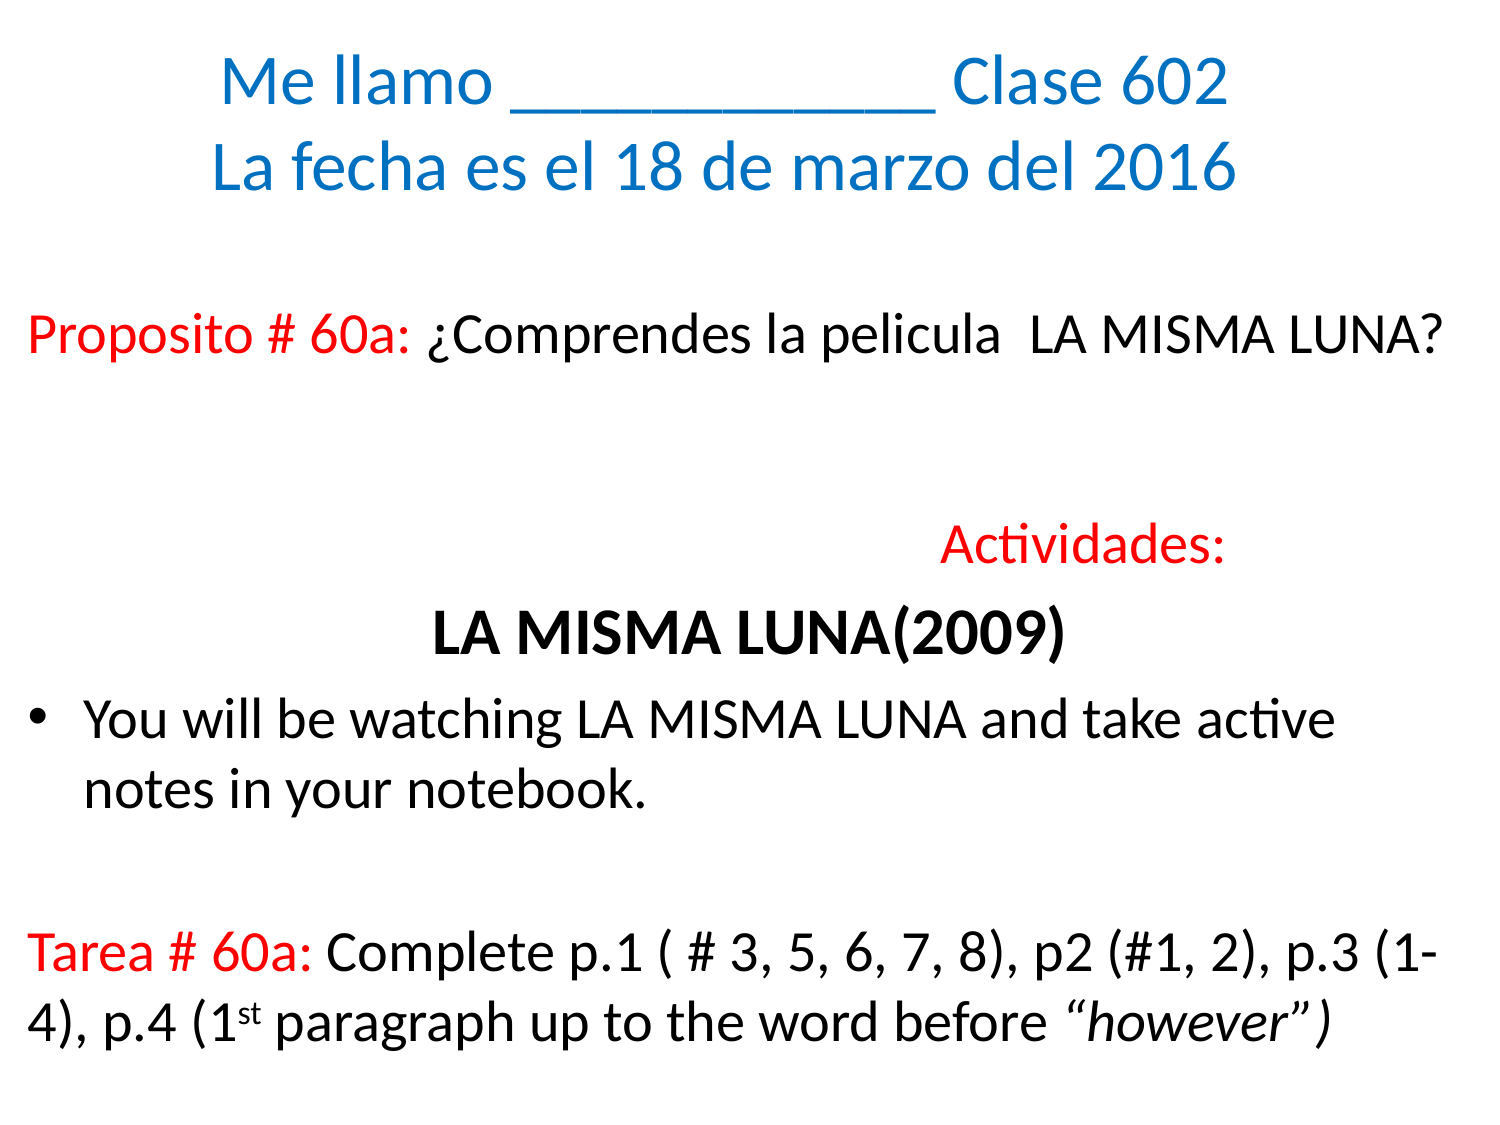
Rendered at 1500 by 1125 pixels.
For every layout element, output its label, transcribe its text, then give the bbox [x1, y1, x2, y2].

title Me llamo ____________ Clase 602 La fecha es el 18 de marzo del 2016 [50, 24, 1400, 213]
list Proposito # 60a: ¿Comprendes la pelicula LA MISMA LUNA? Actividades: LA MISMA LUNA(2009) You will be watching LA MISMA LUNA and take active notes in your notebook. Tarea # 60a: Complete p.1 ( # 3, 5, 6, 7, 8), p2 (#1, 2), p.3 (1-4), p.4 (1st paragraph up to the word before “however”) [12, 287, 1488, 1050]
